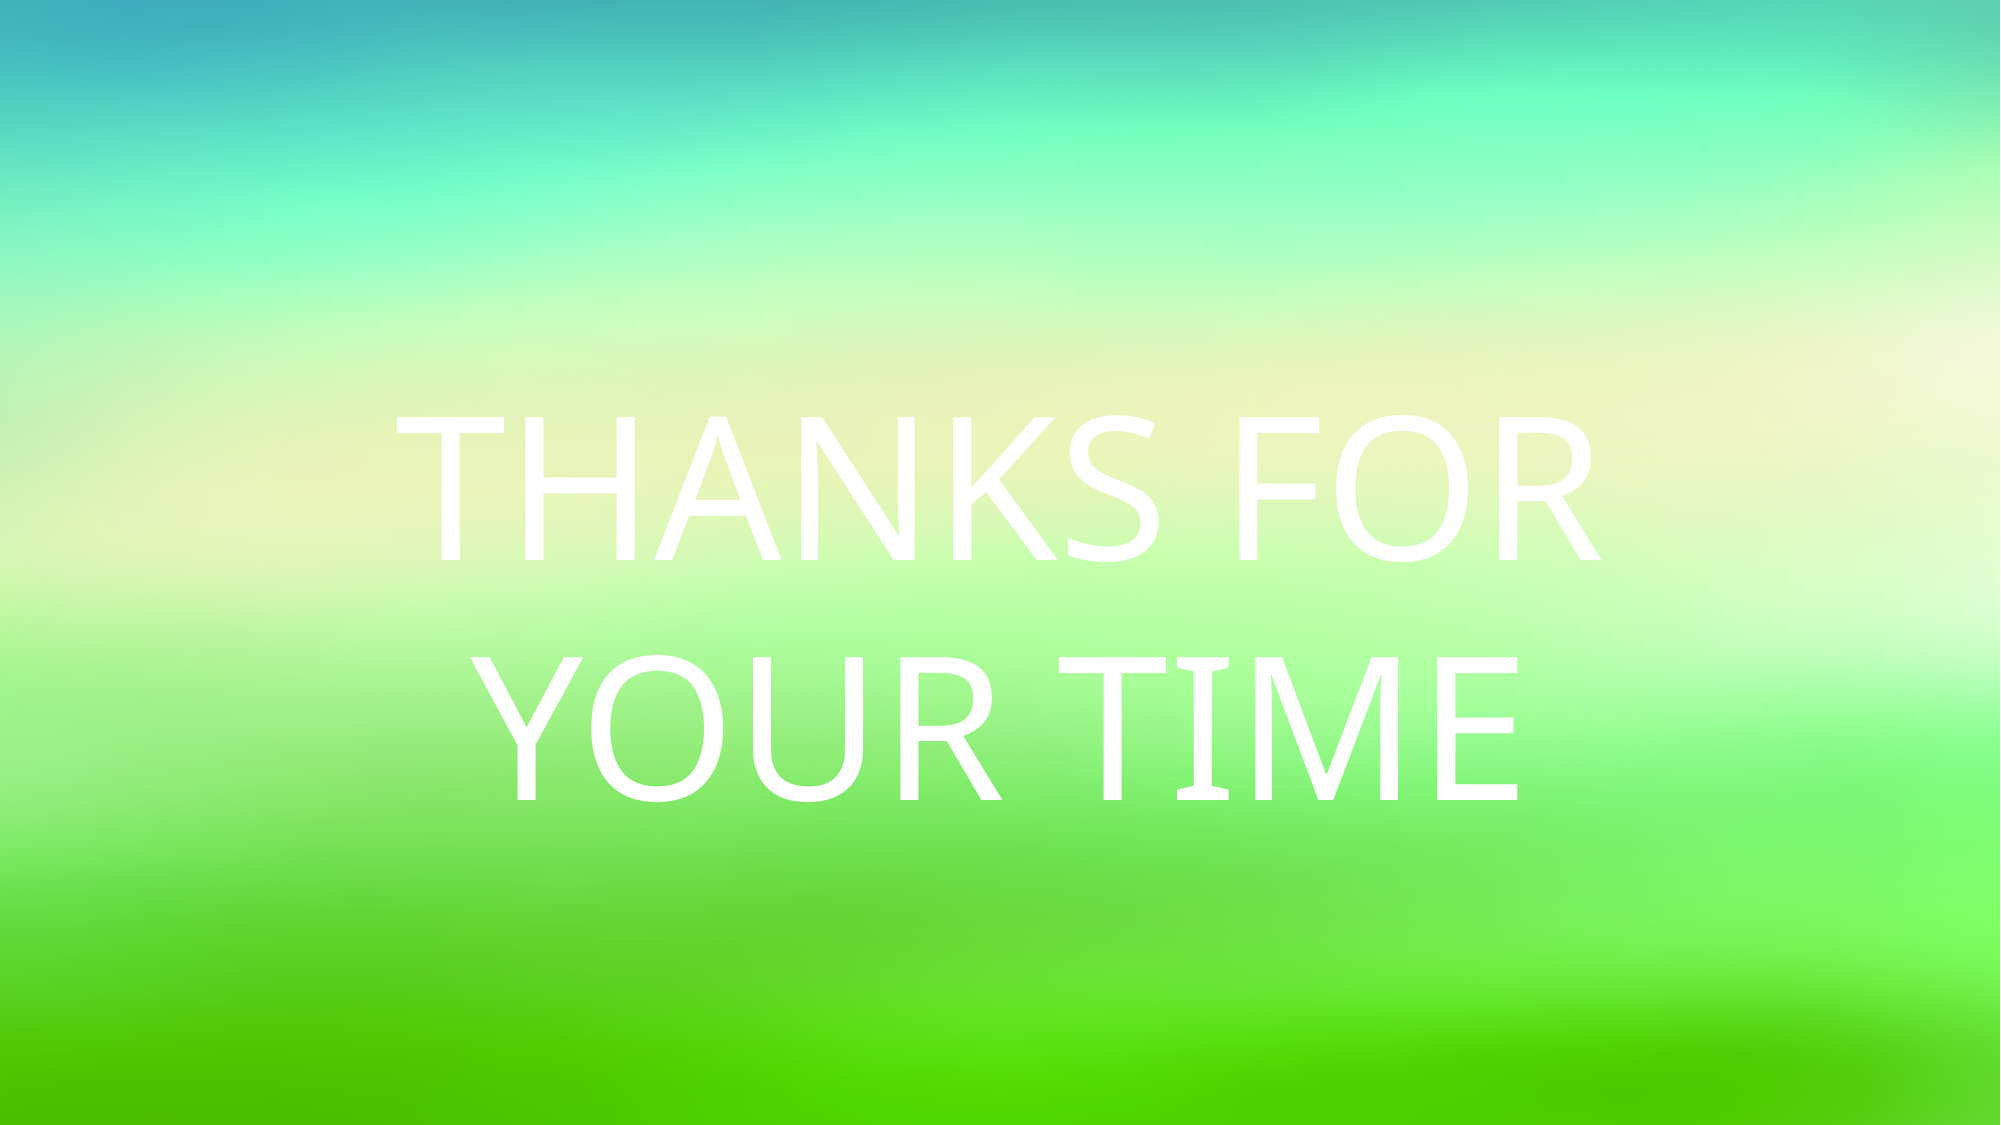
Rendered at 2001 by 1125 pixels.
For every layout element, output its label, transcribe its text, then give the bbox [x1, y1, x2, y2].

picture [0, 0, 2000, 1125]
text_box THANKS FOR YOUR TIME [379, 353, 1621, 848]
